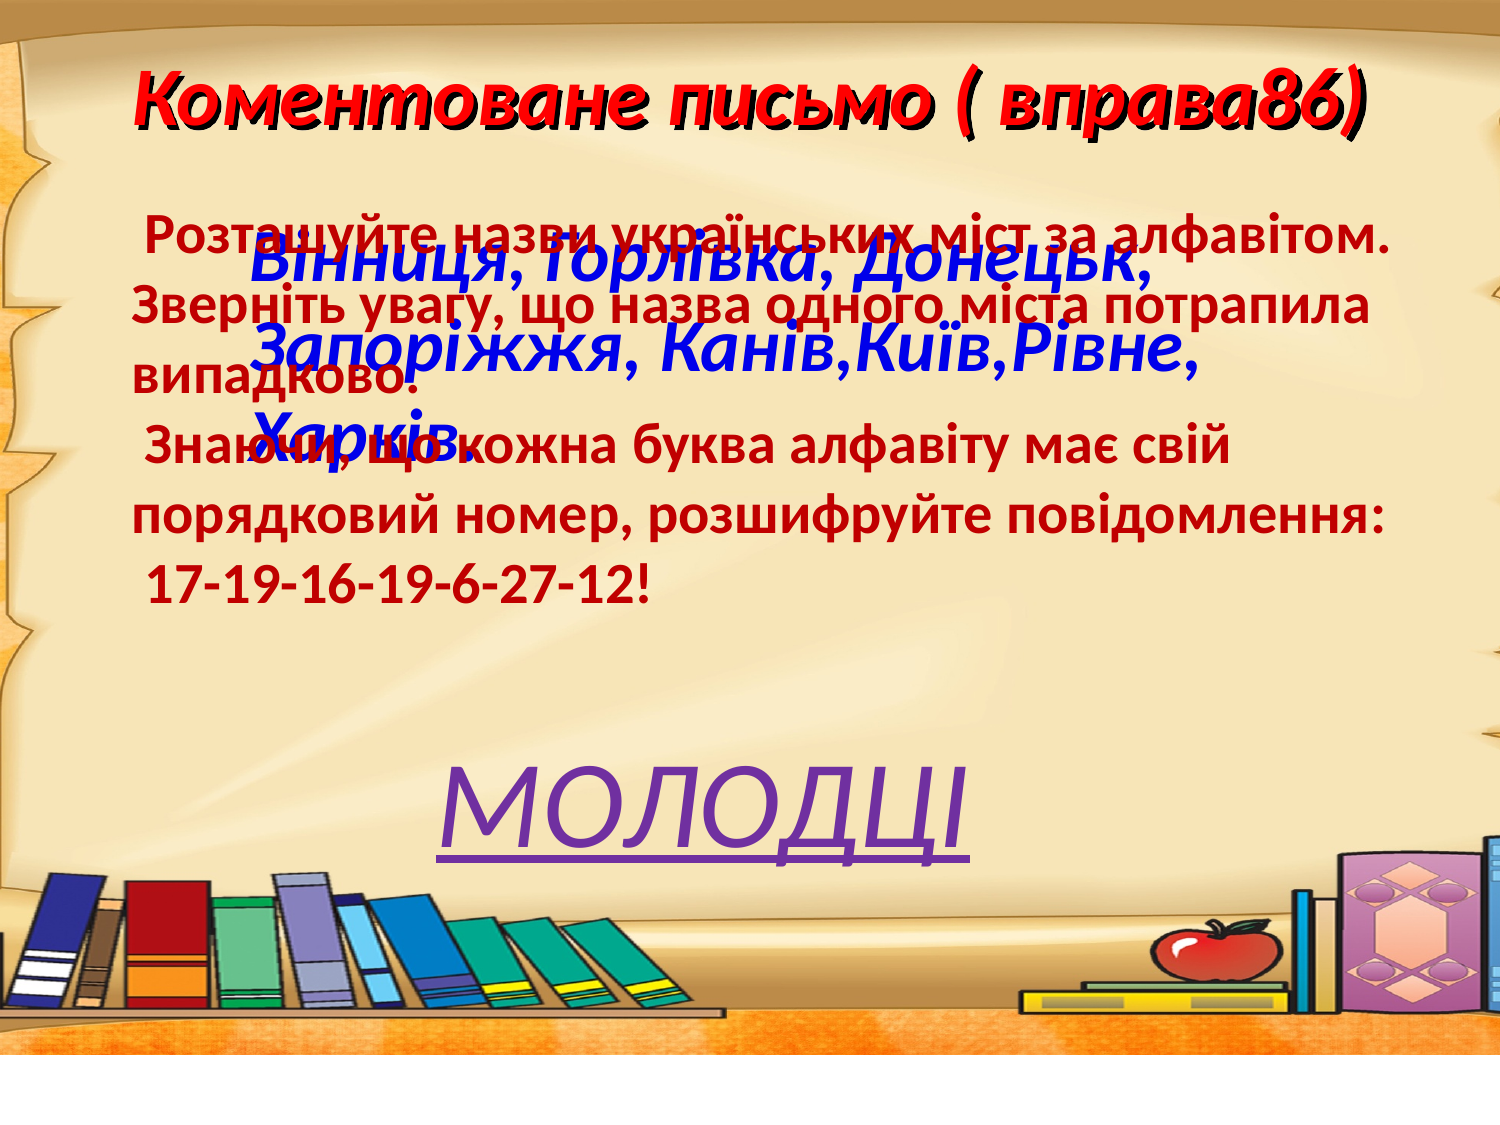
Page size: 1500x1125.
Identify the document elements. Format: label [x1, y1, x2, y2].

list [0, 0, 1500, 1055]
